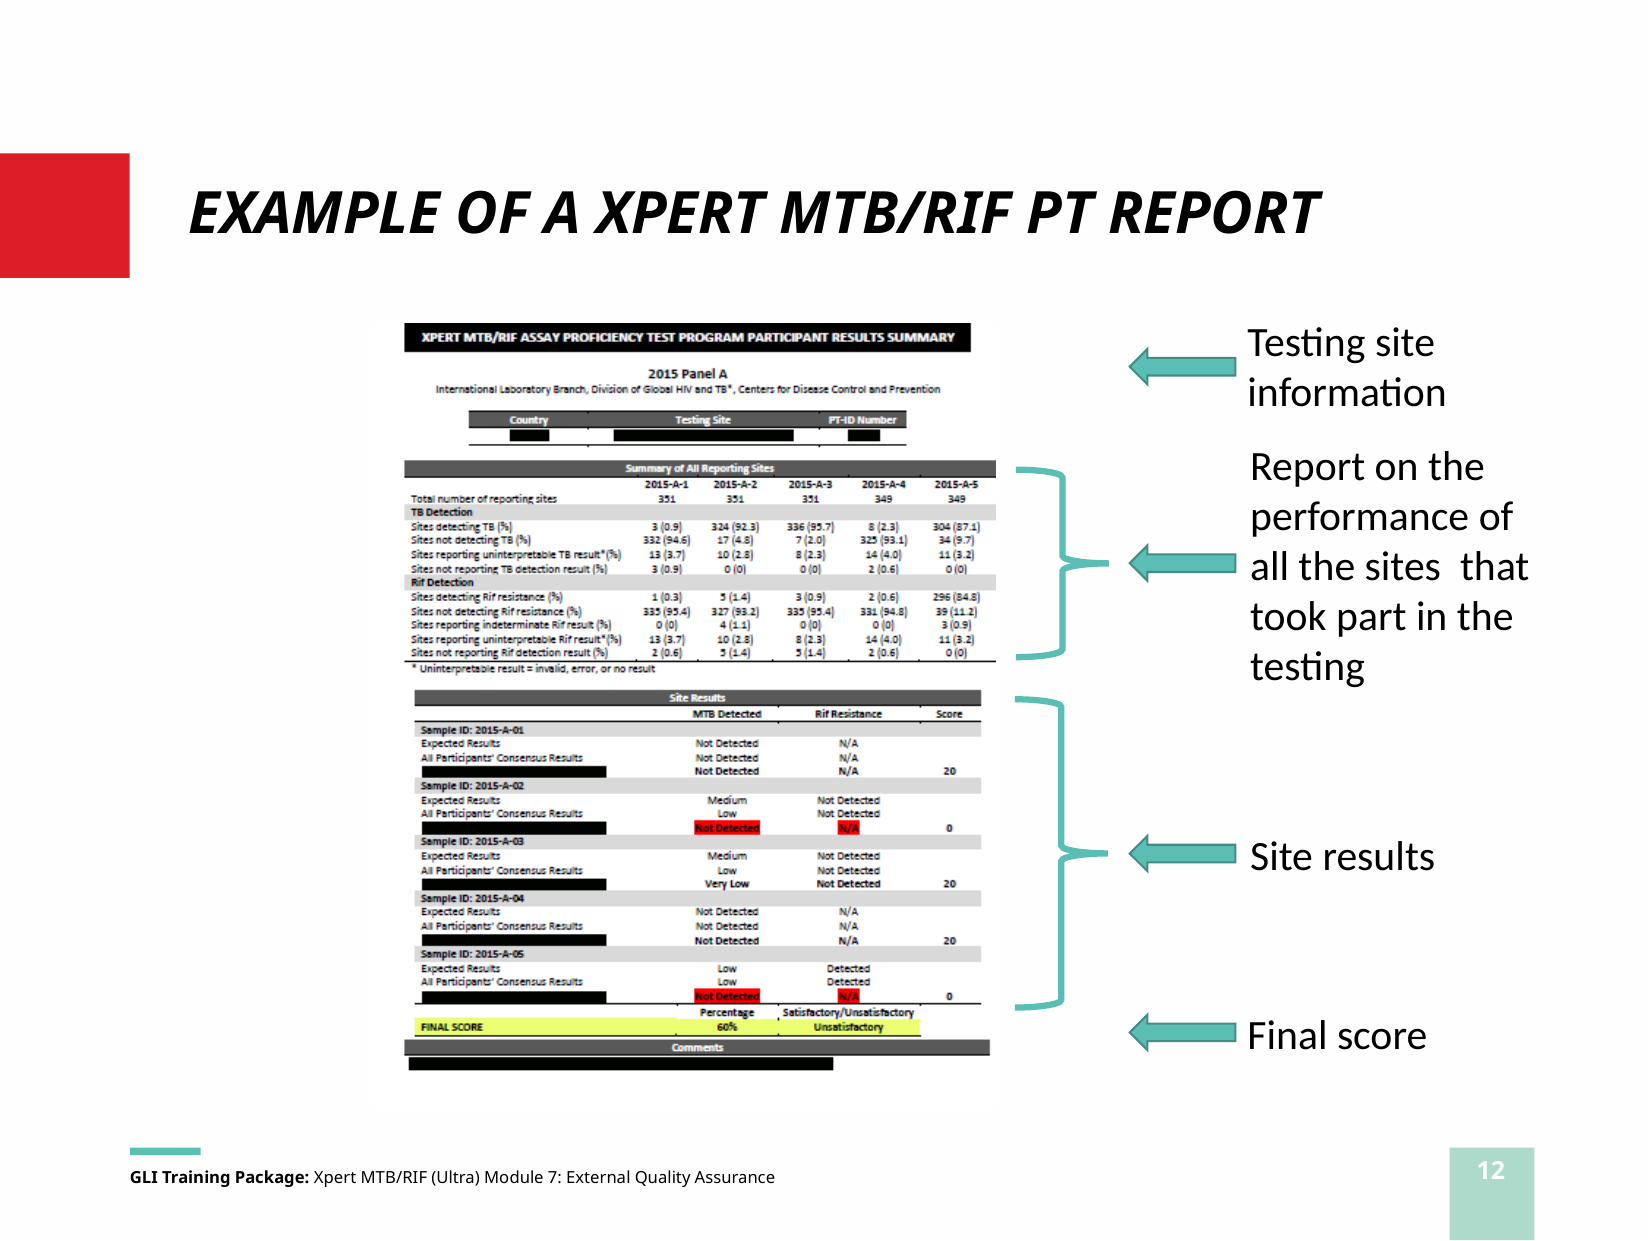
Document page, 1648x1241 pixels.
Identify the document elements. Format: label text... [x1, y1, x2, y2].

title EXAMPLE OF A XPERT MTB/RIF PT REPORT [188, 152, 1441, 277]
text_box Site results [1235, 821, 1510, 887]
text_box Final score [1232, 1000, 1507, 1066]
text_box Report on the performance of all the sites that took part in the testing [1235, 431, 1554, 697]
text_box [1128, 543, 1235, 584]
picture [371, 323, 996, 1110]
text_box Testing site information [1232, 307, 1507, 422]
text_box [1128, 346, 1237, 387]
text_box [1128, 1012, 1237, 1053]
text_box [1015, 469, 1109, 658]
text_box [1014, 698, 1108, 1009]
text_box [1128, 833, 1237, 874]
